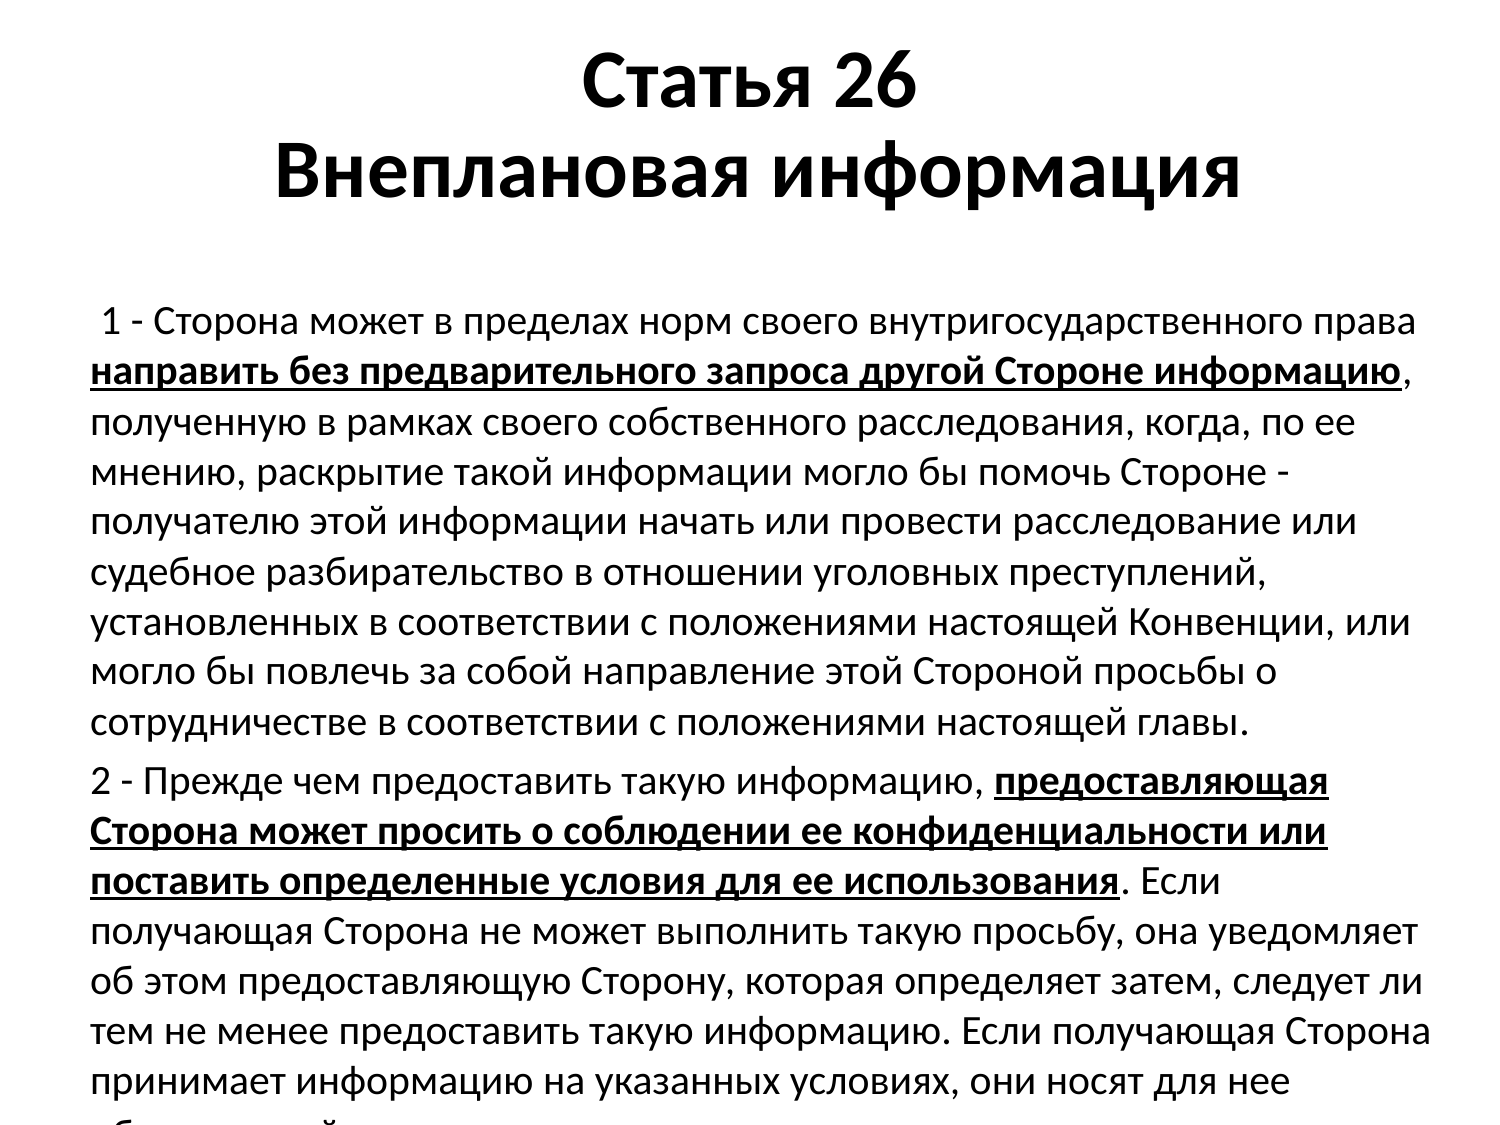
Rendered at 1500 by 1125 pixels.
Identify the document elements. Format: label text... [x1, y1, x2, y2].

list 1 - Сторона может в пределах норм своего внутригосударственного права направить без предварительного запроса другой Стороне информацию, полученную в рамках своего собственного расследования, когда, по ее мнению, раскрытие такой информации могло бы помочь Стороне - получателю этой информации начать или провести расследование или судебное разбирательство в отношении уголовных преступлений, установленных в соответствии с положениями настоящей Конвенции, или могло бы повлечь за собой направление этой Стороной просьбы о сотрудничестве в соответствии с положениями настоящей главы. 2 - Прежде чем предоставить такую информацию, предоставляющая Сторона может просить о соблюдении ее конфиденциальности или поставить определенные условия для ее использования. Если получающая Сторона не может выполнить такую просьбу, она уведомляет об этом предоставляющую Сторону, которая определяет затем, следует ли тем не менее предоставить такую информацию. Если получающая Сторона принимает информацию на указанных условиях, они носят для нее обязательный характер. [75, 280, 1448, 1084]
title Статья 26 Внеплановая информация [75, 45, 1425, 206]
